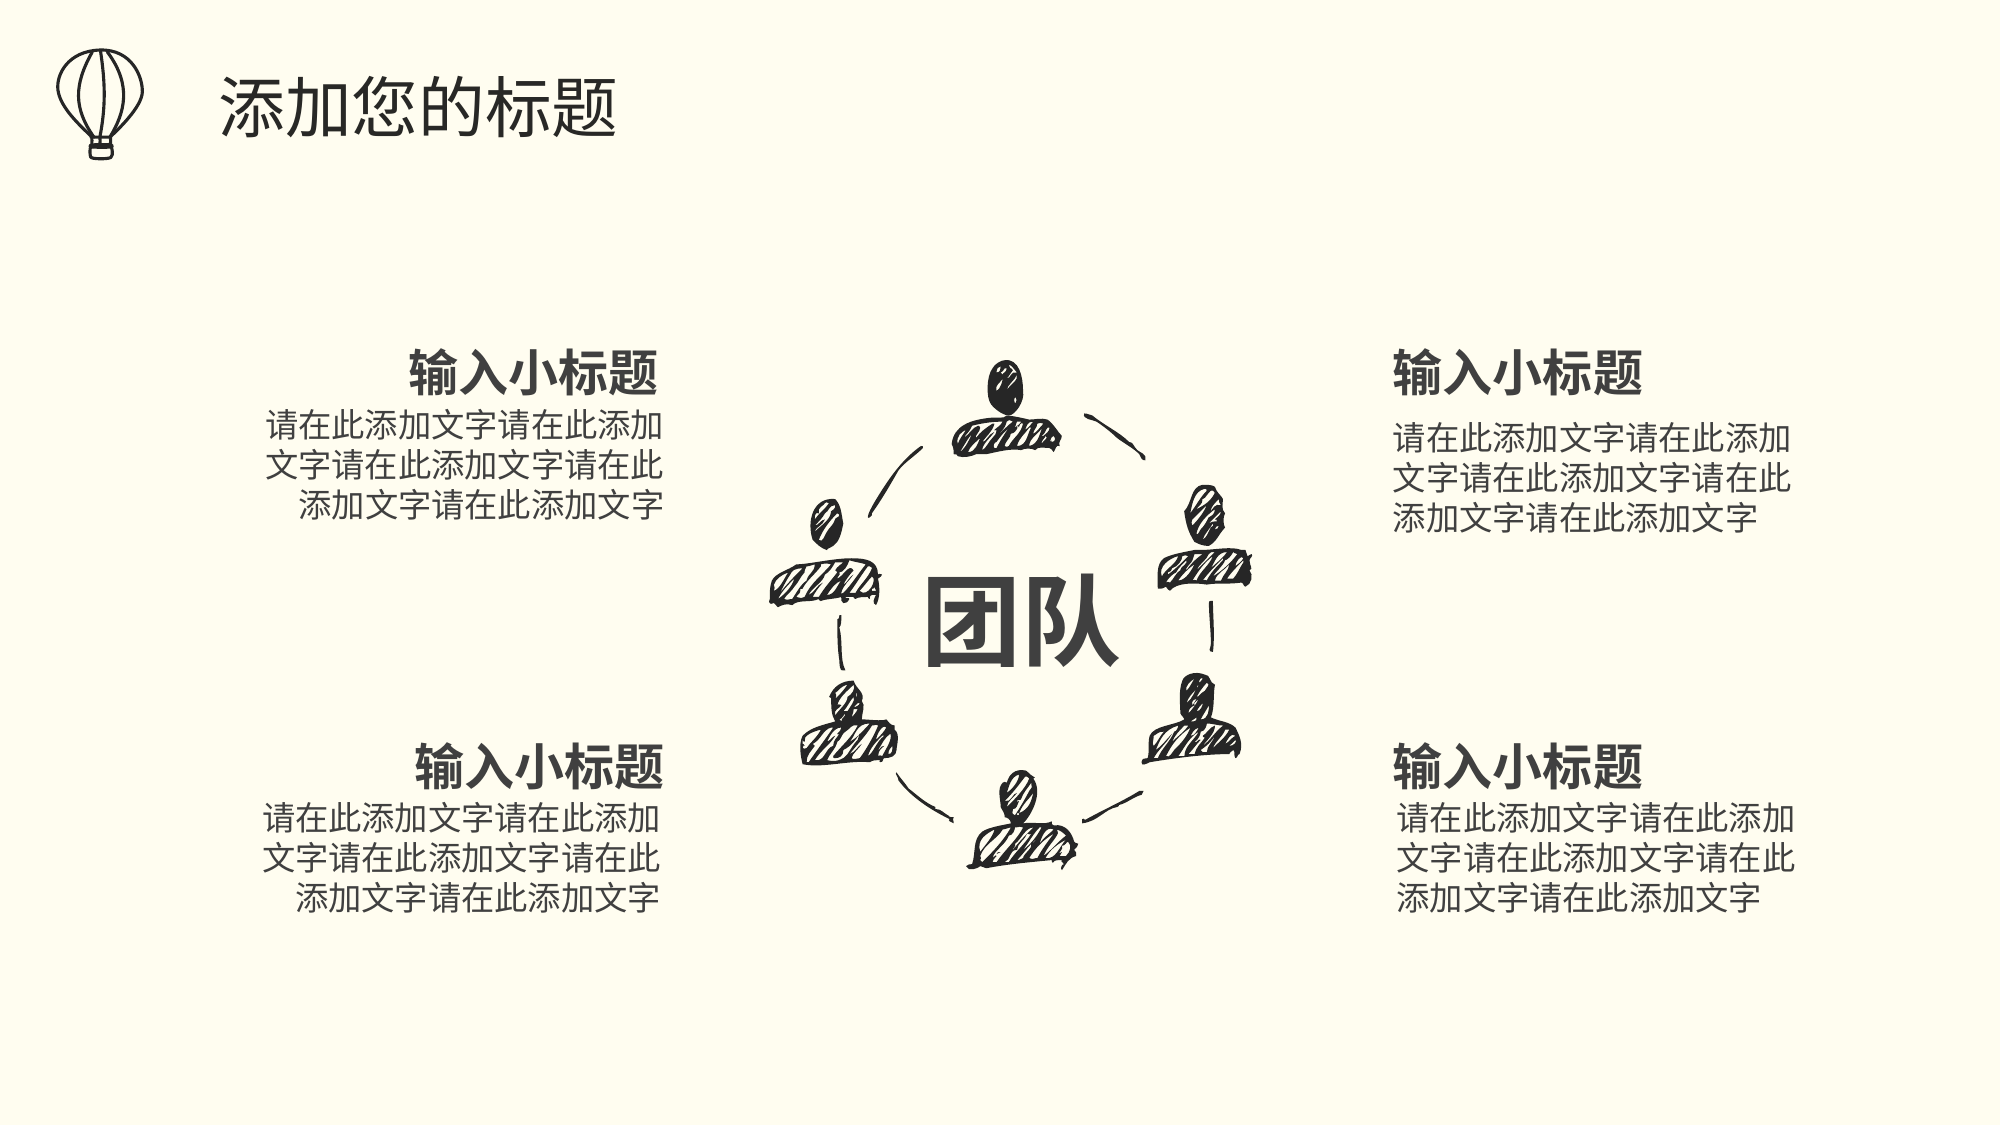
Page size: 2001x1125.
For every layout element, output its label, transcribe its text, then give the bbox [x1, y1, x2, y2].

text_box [57, 49, 143, 159]
text_box 请在此添加文字请在此添加文字请在此添加文字请在此添加文字请在此添加文字 [228, 790, 676, 925]
text_box 输入小标题 [1378, 333, 1704, 409]
text_box 请在此添加文字请在此添加文字请在此添加文字请在此添加文字请在此添加文字 [1378, 409, 1826, 545]
text_box 添加您的标题 [203, 57, 654, 153]
text_box 输入小标题 [399, 728, 726, 804]
text_box 请在此添加文字请在此添加文字请在此添加文字请在此添加文字请在此添加文字 [1381, 790, 1830, 925]
text_box 请在此添加文字请在此添加文字请在此添加文字请在此添加文字请在此添加文字 [231, 397, 680, 532]
text_box 输入小标题 [393, 334, 720, 410]
text_box 输入小标题 [1378, 728, 1704, 804]
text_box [767, 358, 1254, 873]
